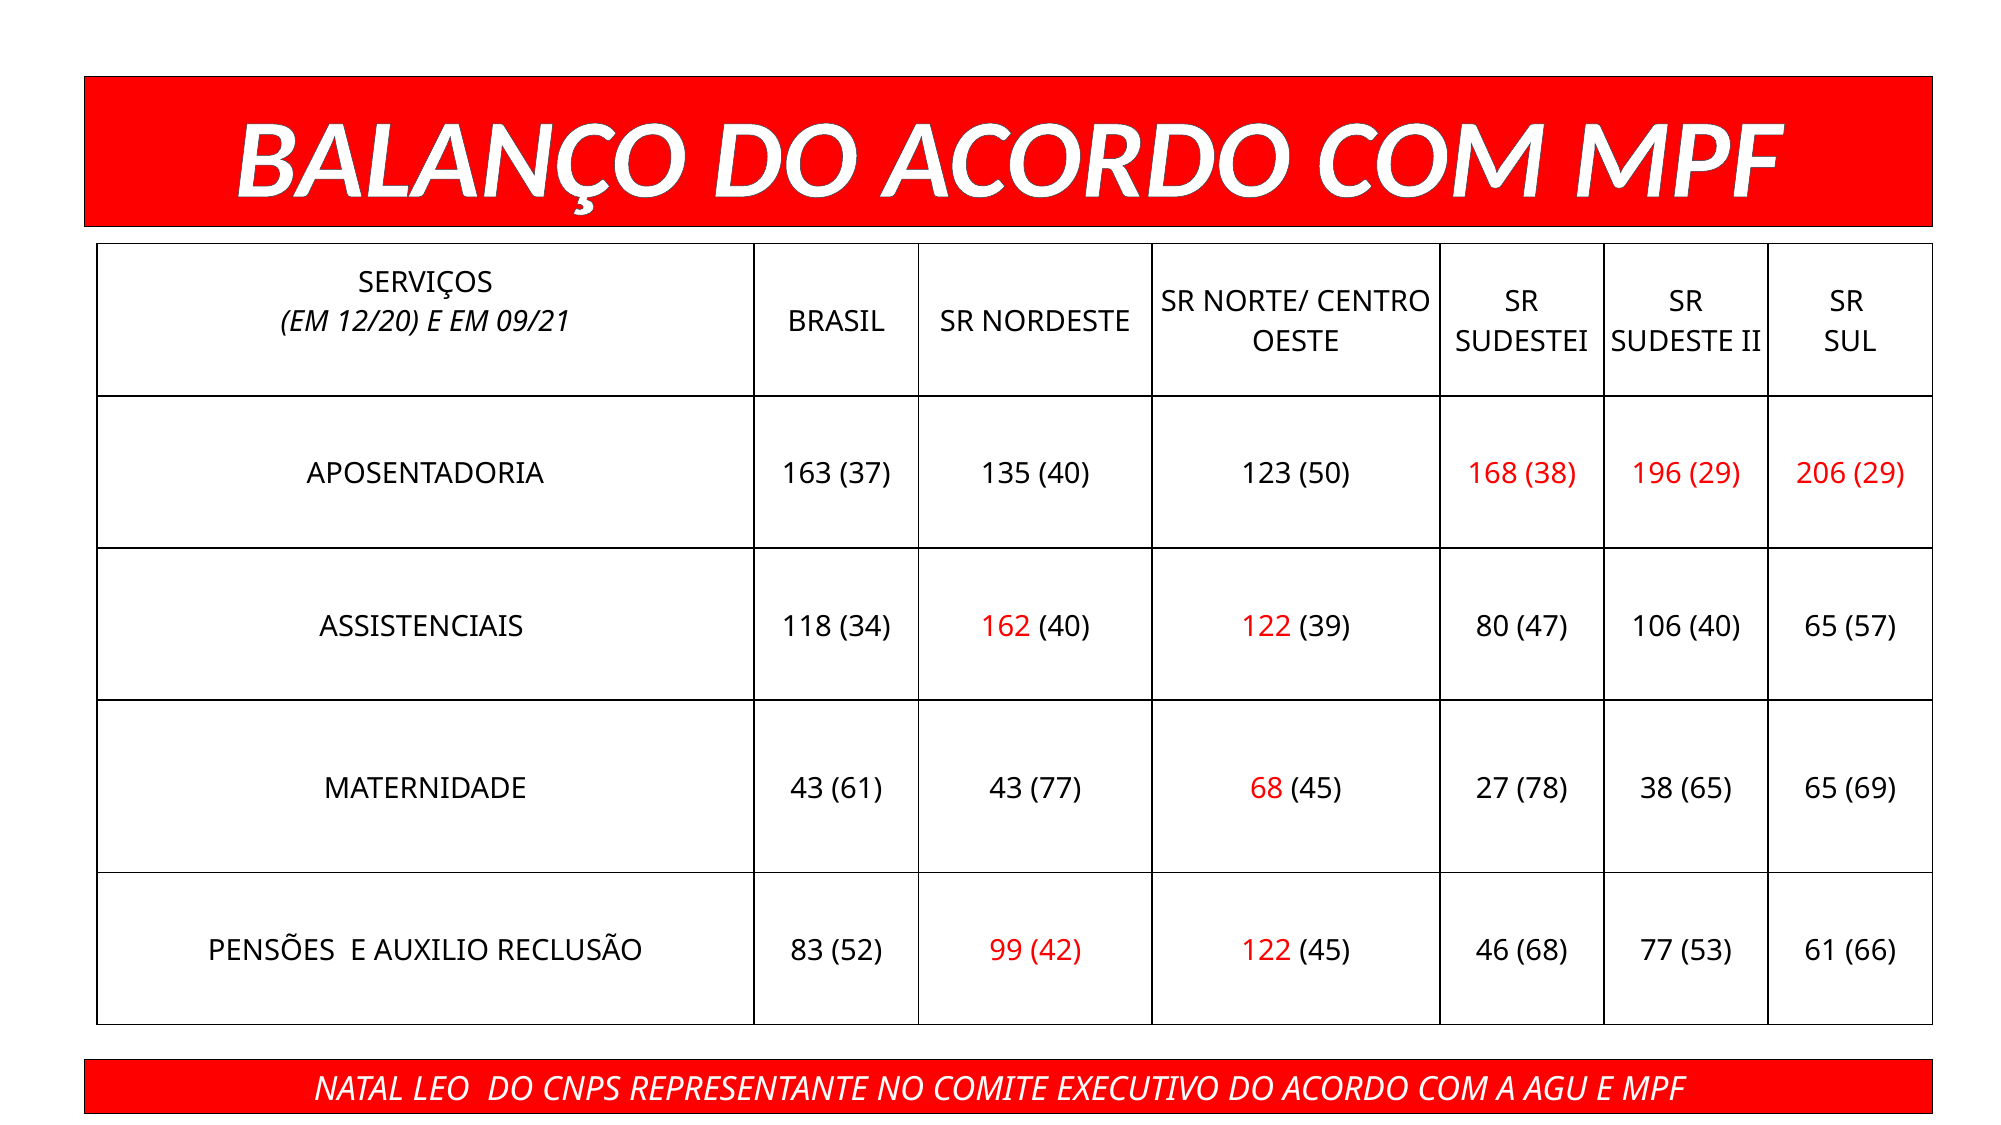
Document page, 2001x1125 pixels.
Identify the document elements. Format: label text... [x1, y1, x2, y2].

table_cell 123 (50) [1153, 397, 1439, 547]
table_header SR NORDESTE [919, 244, 1151, 395]
table_header SR SUDESTEI [1441, 244, 1603, 395]
table_header BRASIL [755, 244, 918, 395]
table_cell ASSISTENCIAIS [98, 549, 753, 699]
text_box NATAL LEO DO CNPS REPRESENTANTE NO COMITE EXECUTIVO DO ACORDO COM A AGU E MPF [84, 1059, 1933, 1114]
table_cell 43 (61) [755, 701, 918, 872]
table_cell APOSENTADORIA [98, 397, 753, 547]
table_cell 65 (69) [1769, 701, 1932, 872]
table_cell 61 (66) [1769, 873, 1932, 1024]
table_cell 168 (38) [1441, 397, 1603, 547]
table_cell 122 (39) [1153, 549, 1439, 699]
table_cell 106 (40) [1605, 549, 1767, 699]
table_cell PENSÕES E AUXILIO RECLUSÃO [98, 873, 753, 1024]
table_header SERVIÇOS (EM 12/20) E EM 09/21 [98, 244, 753, 395]
table_header SR SUL [1769, 244, 1932, 395]
table_cell 162 (40) [919, 549, 1151, 699]
table_cell 77 (53) [1605, 873, 1767, 1024]
table_cell 65 (57) [1769, 549, 1932, 699]
table_cell 38 (65) [1605, 701, 1767, 872]
table_cell 122 (45) [1153, 873, 1439, 1024]
table_cell MATERNIDADE [98, 701, 753, 872]
table_cell 196 (29) [1605, 397, 1767, 547]
table_cell 99 (42) [919, 873, 1151, 1024]
table_cell 46 (68) [1441, 873, 1603, 1024]
table_header SR NORTE/ CENTRO OESTE [1153, 244, 1439, 395]
table_cell 83 (52) [755, 873, 918, 1024]
table_cell 43 (77) [919, 701, 1151, 872]
table_cell 206 (29) [1769, 397, 1932, 547]
table_cell 163 (37) [755, 397, 918, 547]
table_cell 80 (47) [1441, 549, 1603, 699]
table_cell 27 (78) [1441, 701, 1603, 872]
table_cell 68 (45) [1153, 701, 1439, 872]
text_box BALANÇO DO ACORDO COM MPF [84, 76, 1933, 227]
table_cell 135 (40) [919, 397, 1151, 547]
table_cell 118 (34) [755, 549, 918, 699]
table_header SR SUDESTE II [1605, 244, 1767, 395]
